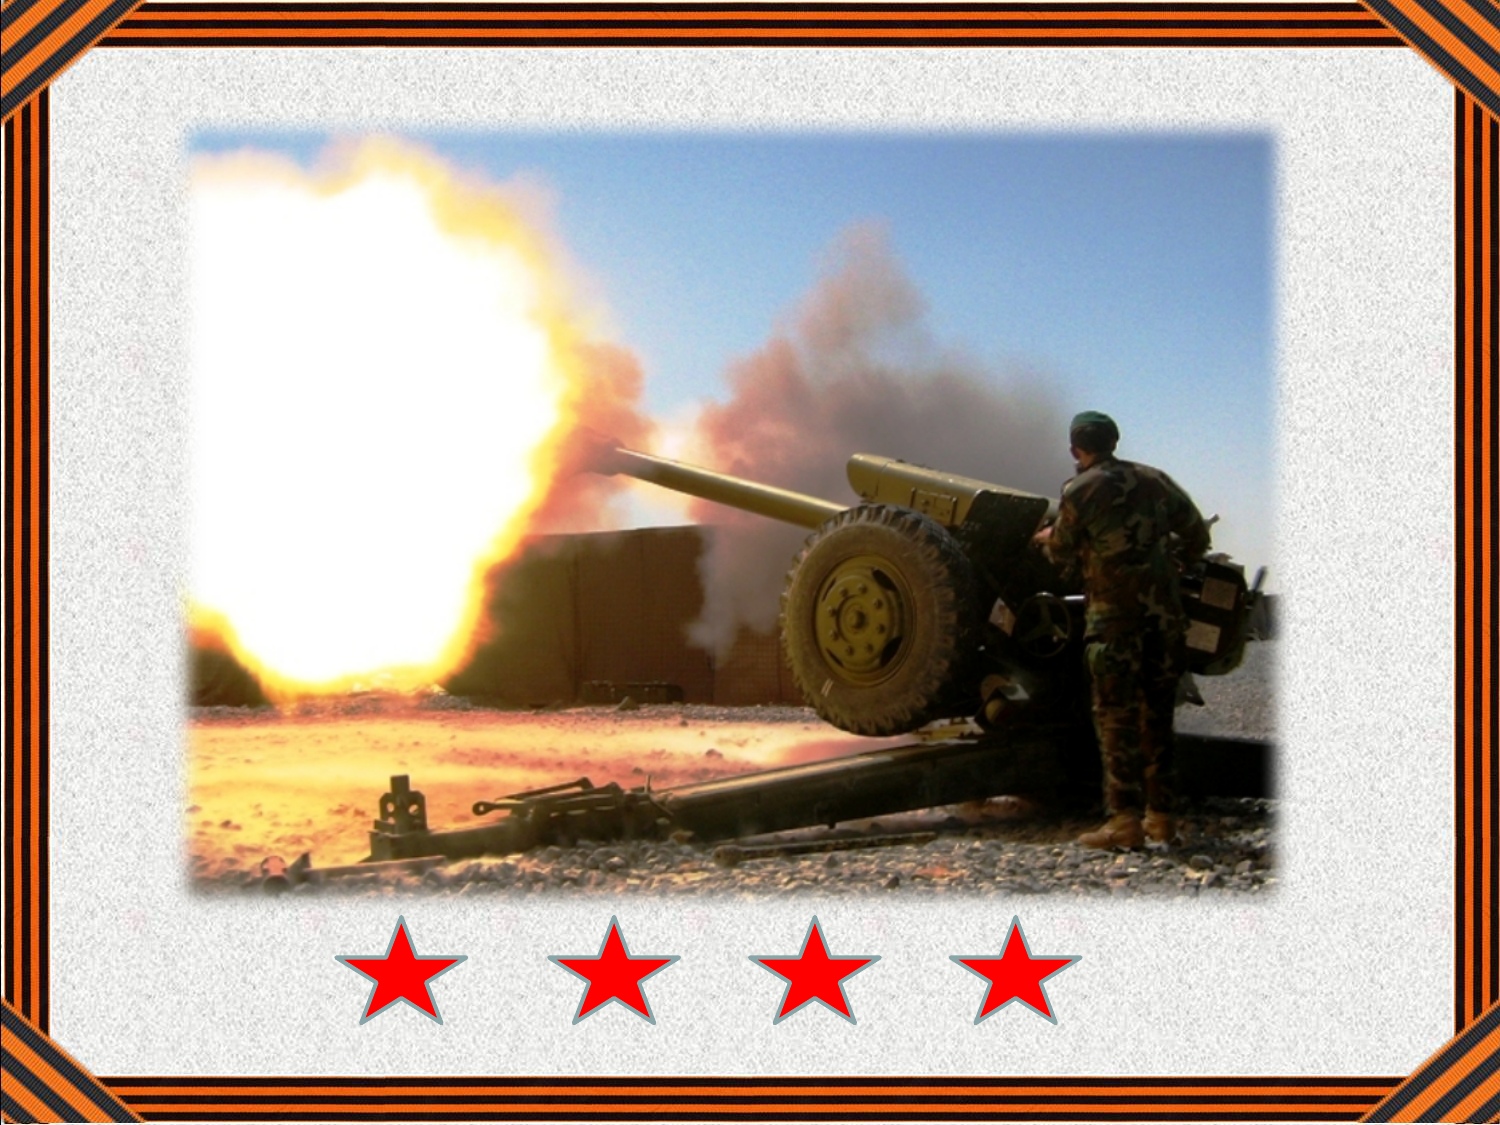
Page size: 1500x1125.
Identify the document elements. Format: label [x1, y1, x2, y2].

text_box [747, 922, 882, 1025]
picture [0, 0, 1500, 1125]
text_box [334, 922, 469, 1025]
text_box [547, 922, 682, 1025]
text_box [948, 922, 1083, 1025]
